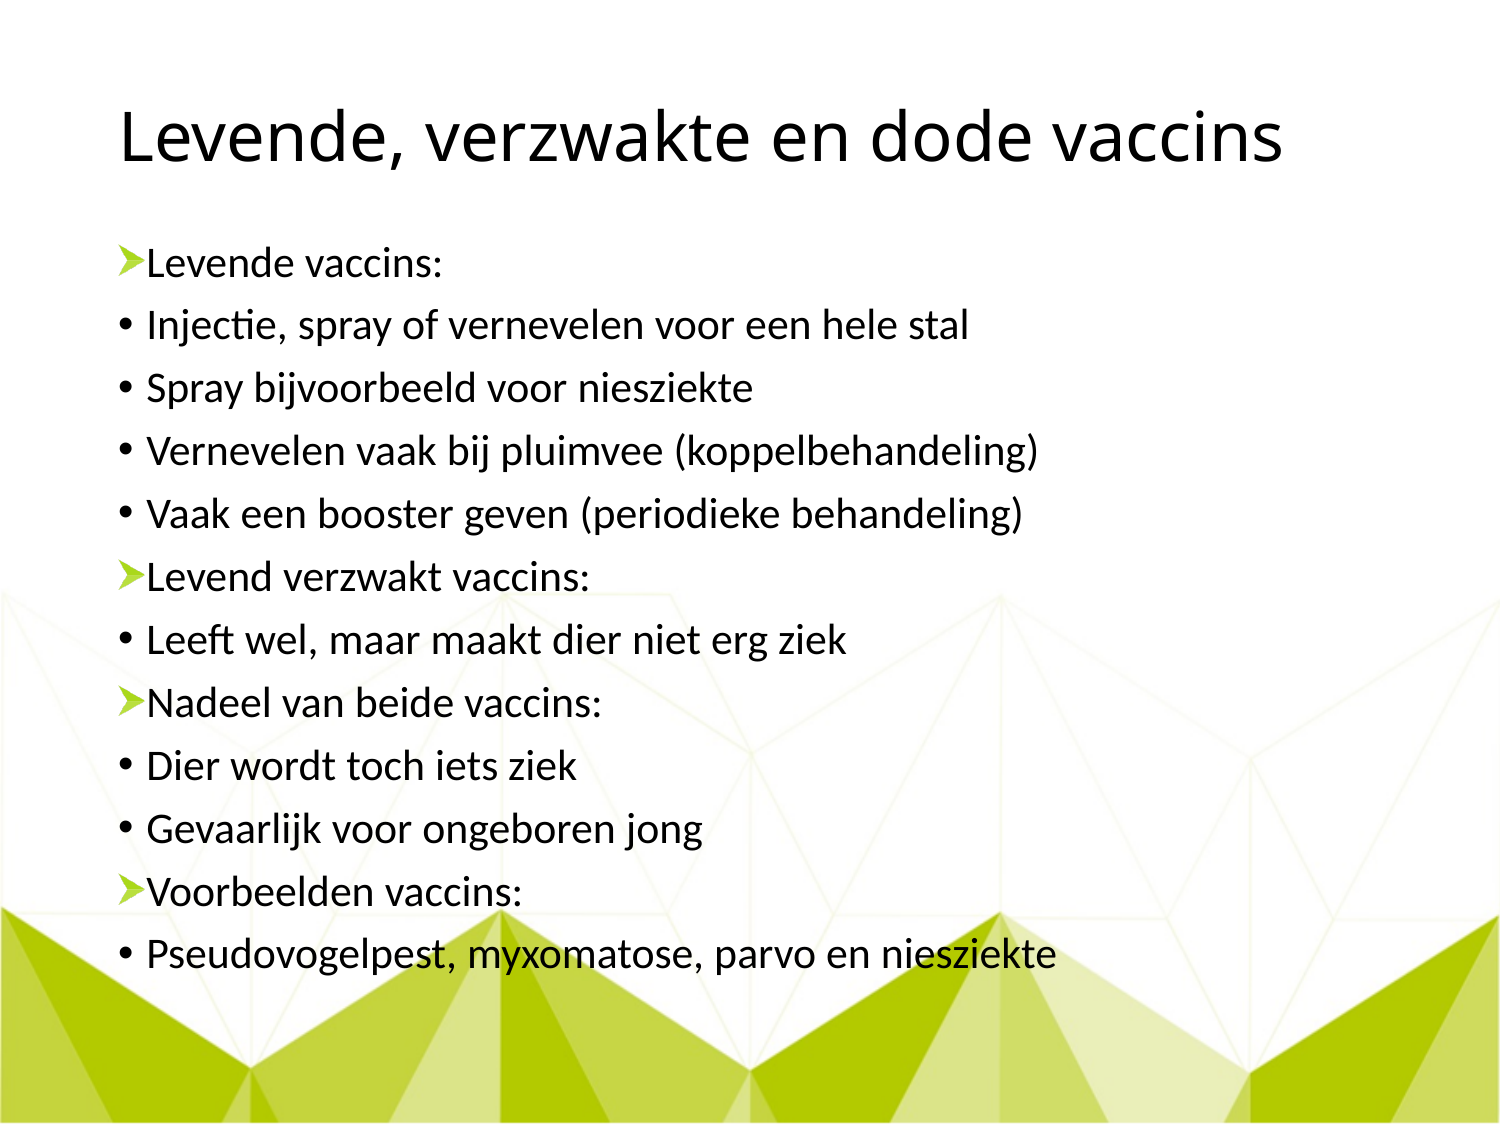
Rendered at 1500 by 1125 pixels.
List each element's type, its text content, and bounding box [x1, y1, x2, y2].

title Levende, verzwakte en dode vaccins [103, 30, 1397, 231]
picture [0, 0, 1500, 1125]
list Levende vaccins: Injectie, spray of vernevelen voor een hele stal Spray bijvoorbeeld voor niesziekte Vernevelen vaak bij pluimvee (koppelbehandeling) Vaak een booster geven (periodieke behandeling) Levend verzwakt vaccins: Leeft wel, maar maakt dier niet erg ziek Nadeel van beide vaccins: Dier wordt toch iets ziek Gevaarlijk voor ongeboren jong Voorbeelden vaccins: Pseudovogelpest, myxomatose, parvo en niesziekte [103, 231, 1397, 1071]
